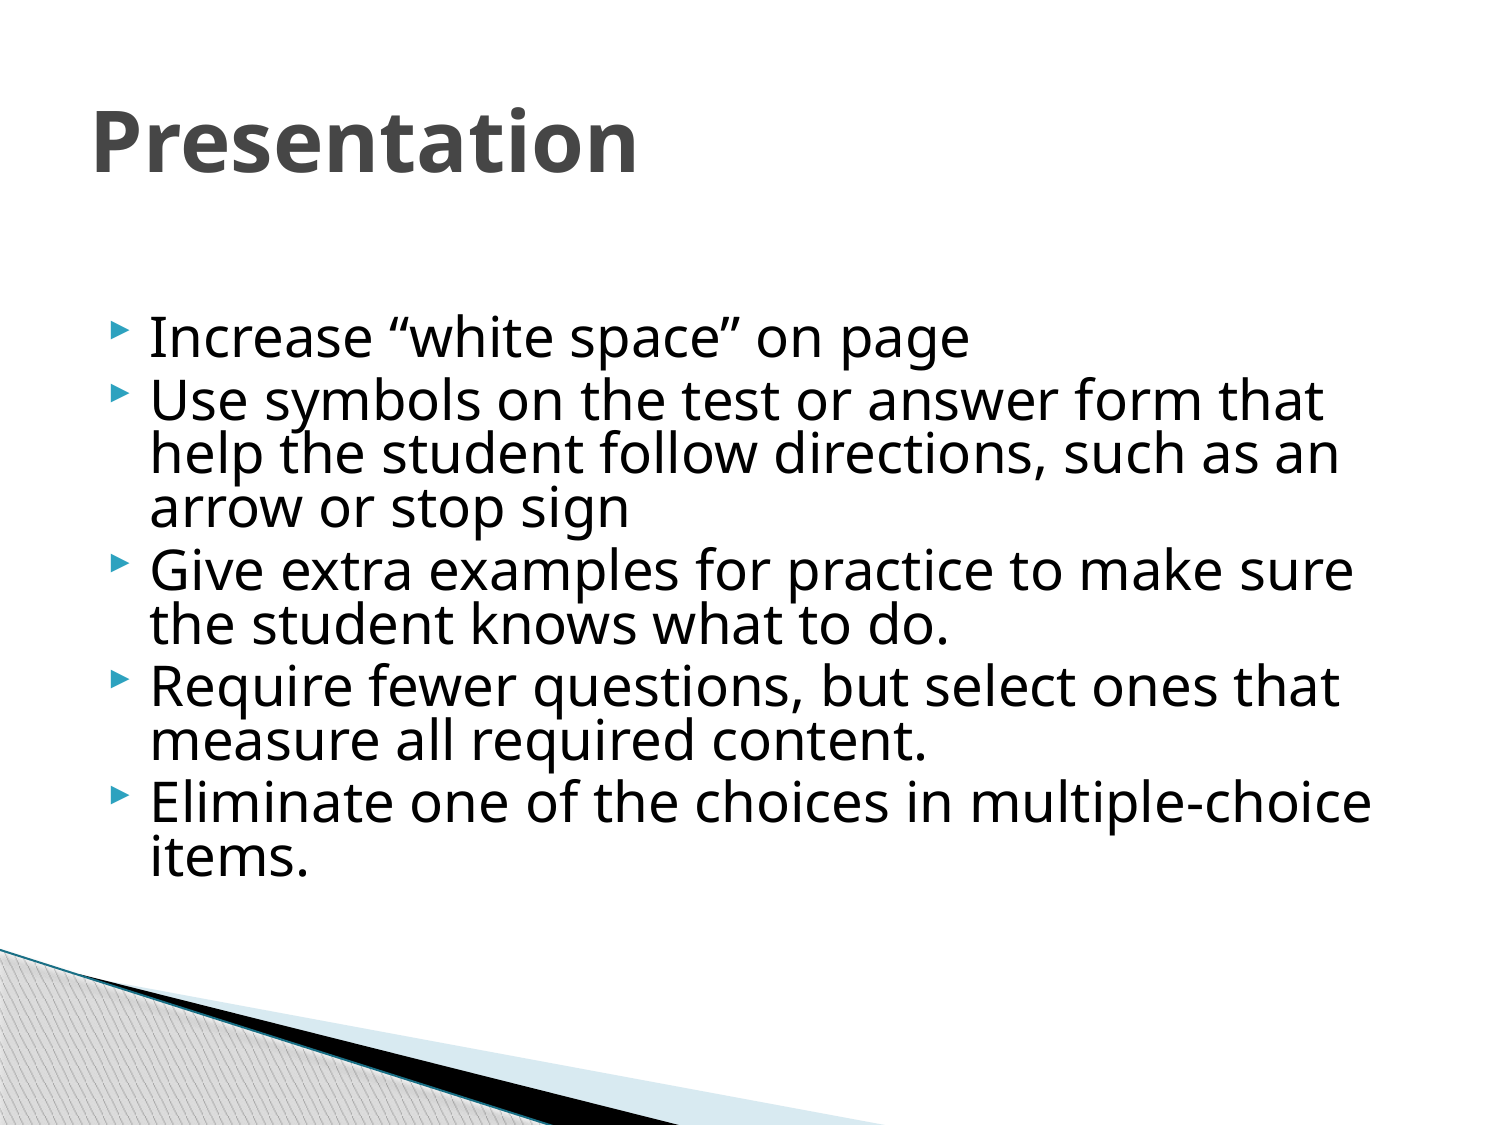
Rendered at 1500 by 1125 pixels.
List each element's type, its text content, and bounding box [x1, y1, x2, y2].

list Increase “white space” on page Use symbols on the test or answer form that help the student follow directions, such as an arrow or stop sign Give extra examples for practice to make sure the student knows what to do. Require fewer questions, but select ones that measure all required content. Eliminate one of the choices in multiple-choice items. [75, 243, 1425, 986]
title Presentation [75, 45, 1425, 233]
